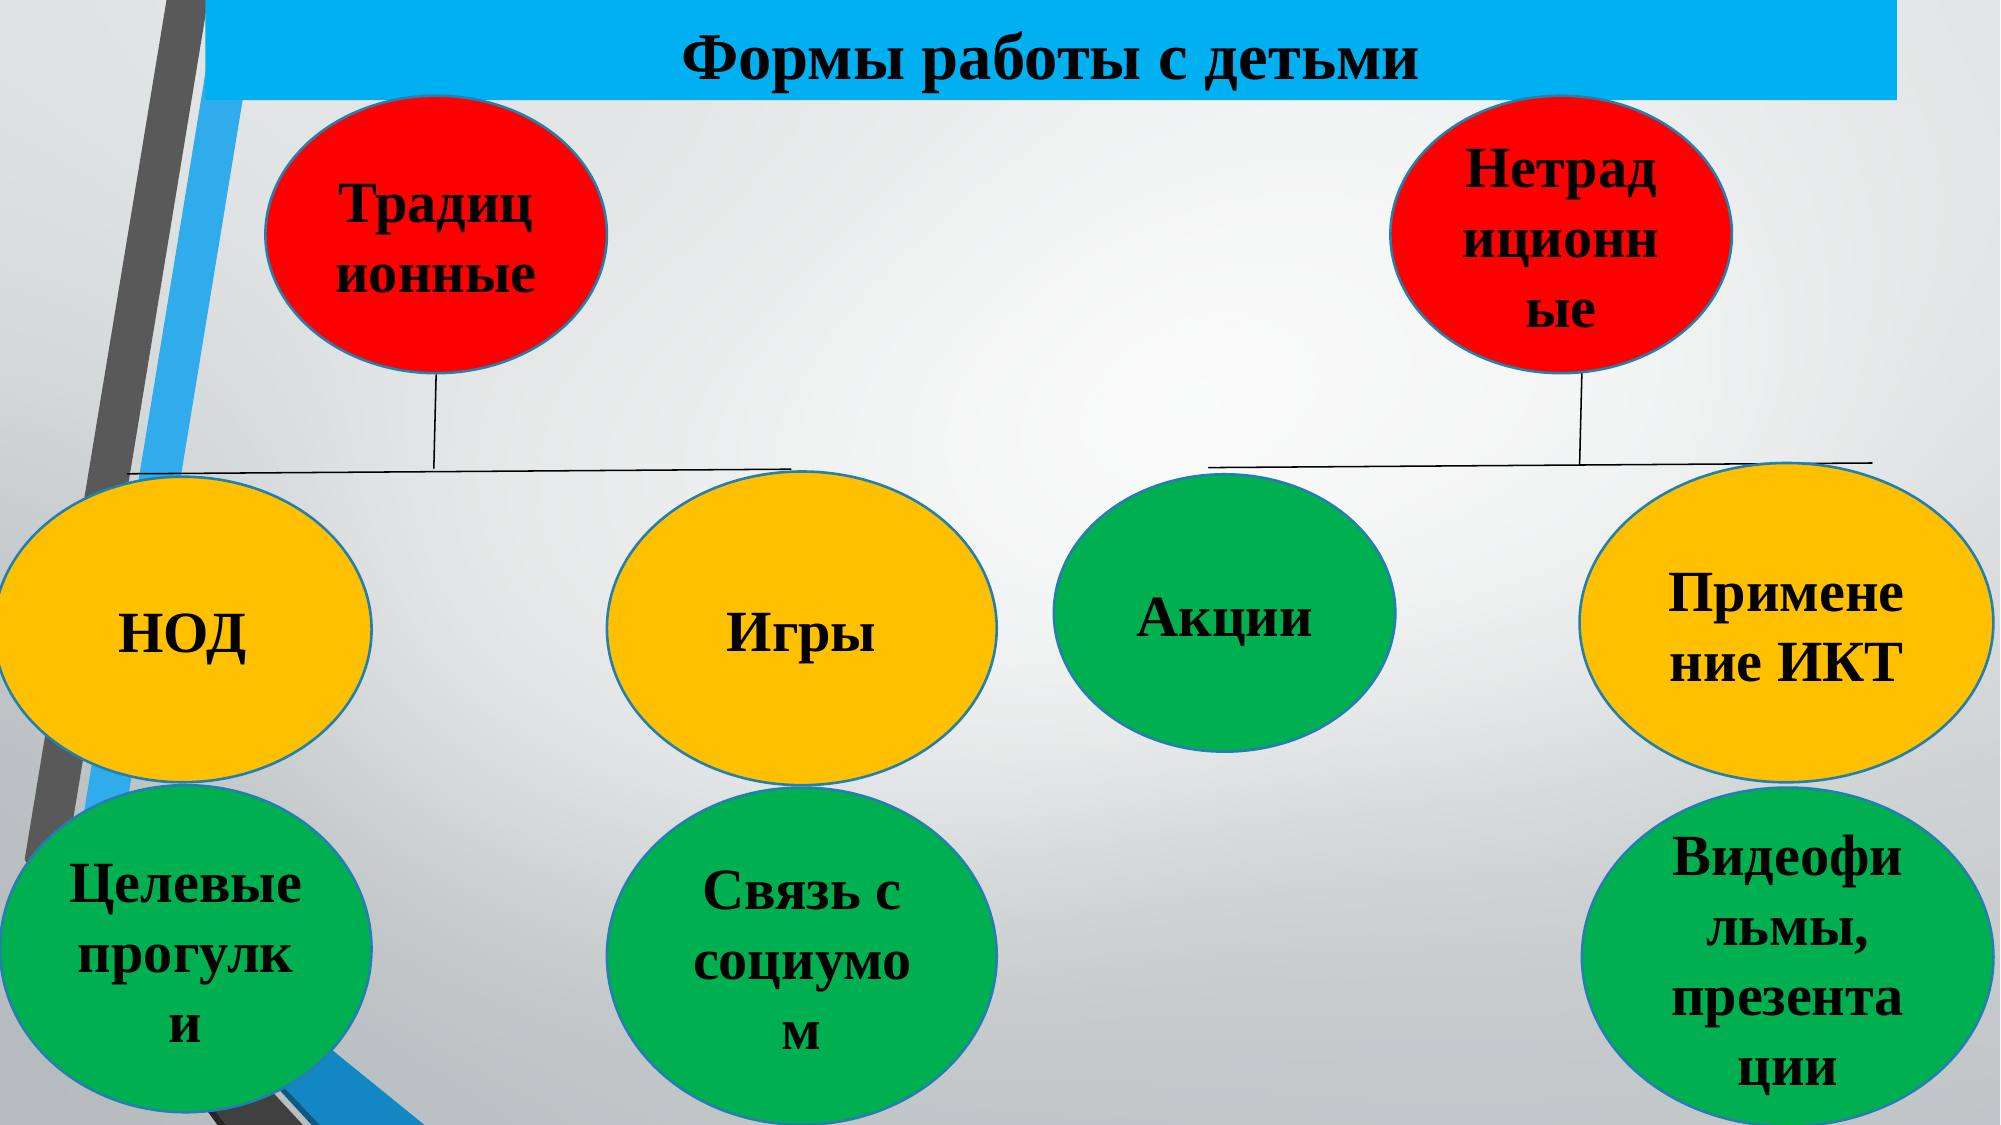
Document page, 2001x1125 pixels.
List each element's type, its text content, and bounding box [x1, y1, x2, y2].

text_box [433, 374, 437, 468]
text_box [127, 468, 792, 475]
text_box Формы работы с детьми [205, 0, 1897, 101]
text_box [1579, 371, 1583, 462]
text_box Применение ИКТ [1578, 468, 1995, 784]
text_box Традиционные [264, 94, 609, 375]
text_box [1208, 462, 1873, 468]
text_box Игры [605, 470, 999, 787]
text_box Целевые прогулки [0, 784, 373, 1114]
text_box НОД [0, 475, 373, 784]
text_box Акции [1052, 472, 1397, 753]
text_box Видеофильмы, презентации [1580, 786, 1995, 1125]
text_box Связь с социумом [605, 786, 999, 1125]
text_box Нетрадиционные [1389, 94, 1734, 375]
